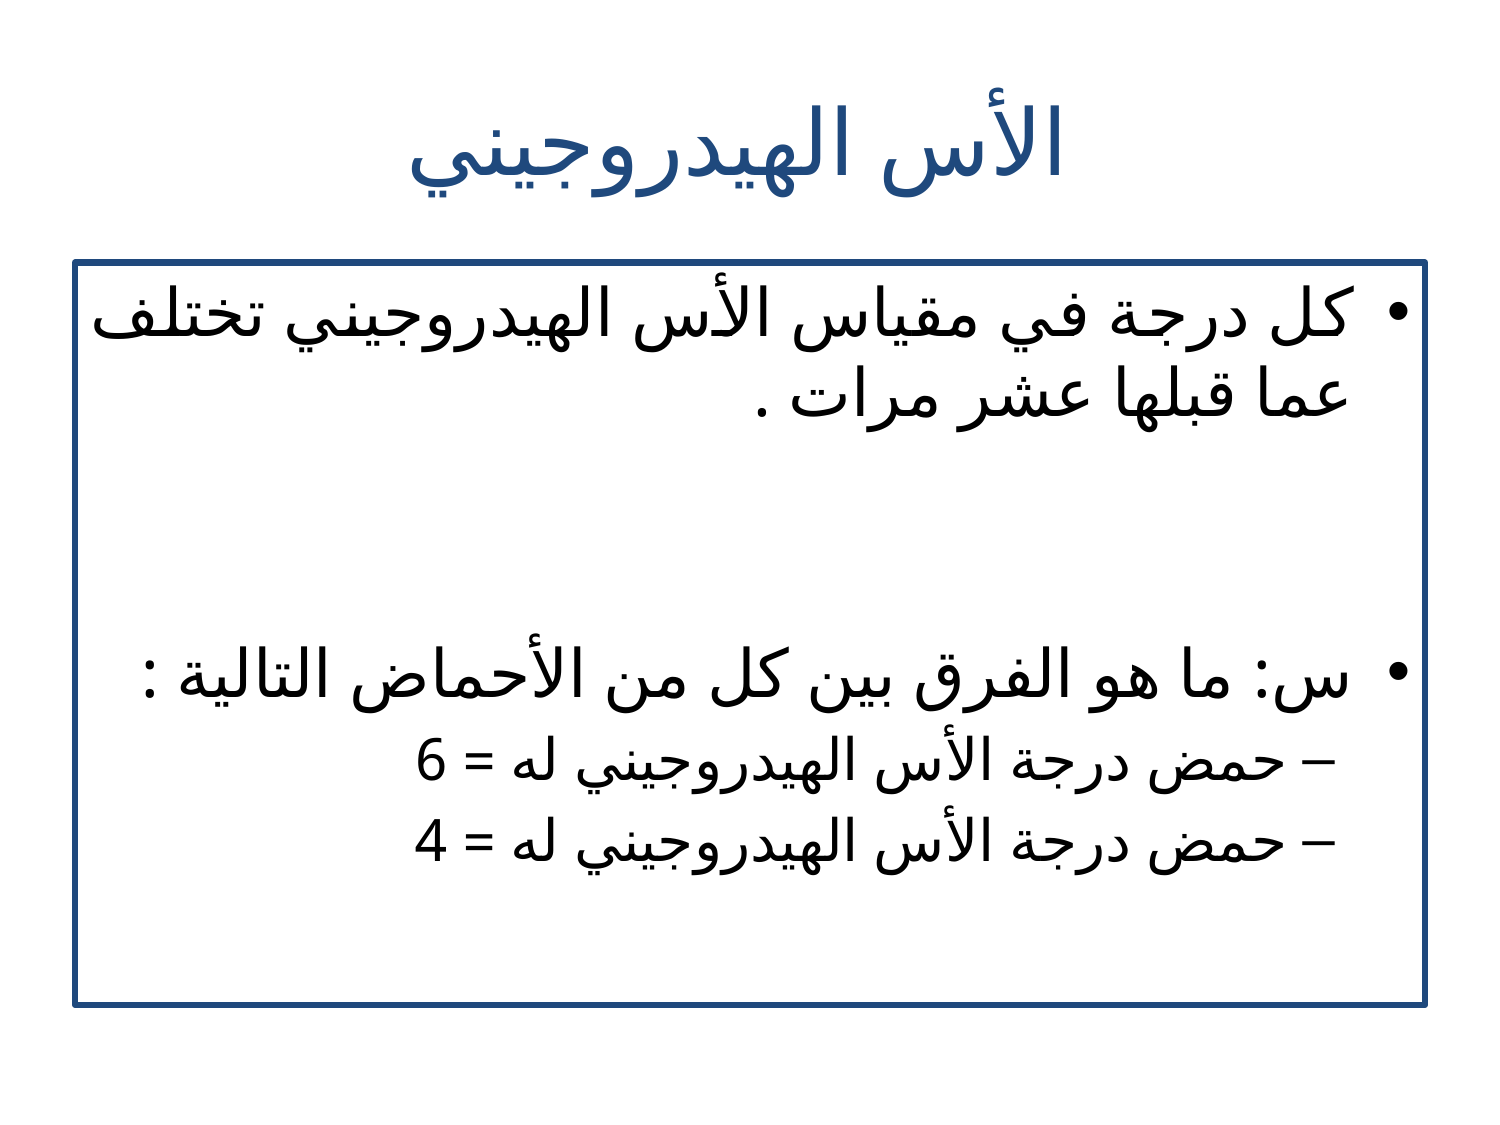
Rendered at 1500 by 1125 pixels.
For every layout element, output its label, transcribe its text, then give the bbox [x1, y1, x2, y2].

list كل درجة في مقياس الأس الهيدروجيني تختلف عما قبلها عشر مرات . س: ما هو الفرق بين كل من الأحماض التالية : حمض درجة الأس الهيدروجيني له = 6 حمض درجة الأس الهيدروجيني له = 4 [75, 262, 1425, 1005]
title الأس الهيدروجيني [75, 45, 1425, 233]
